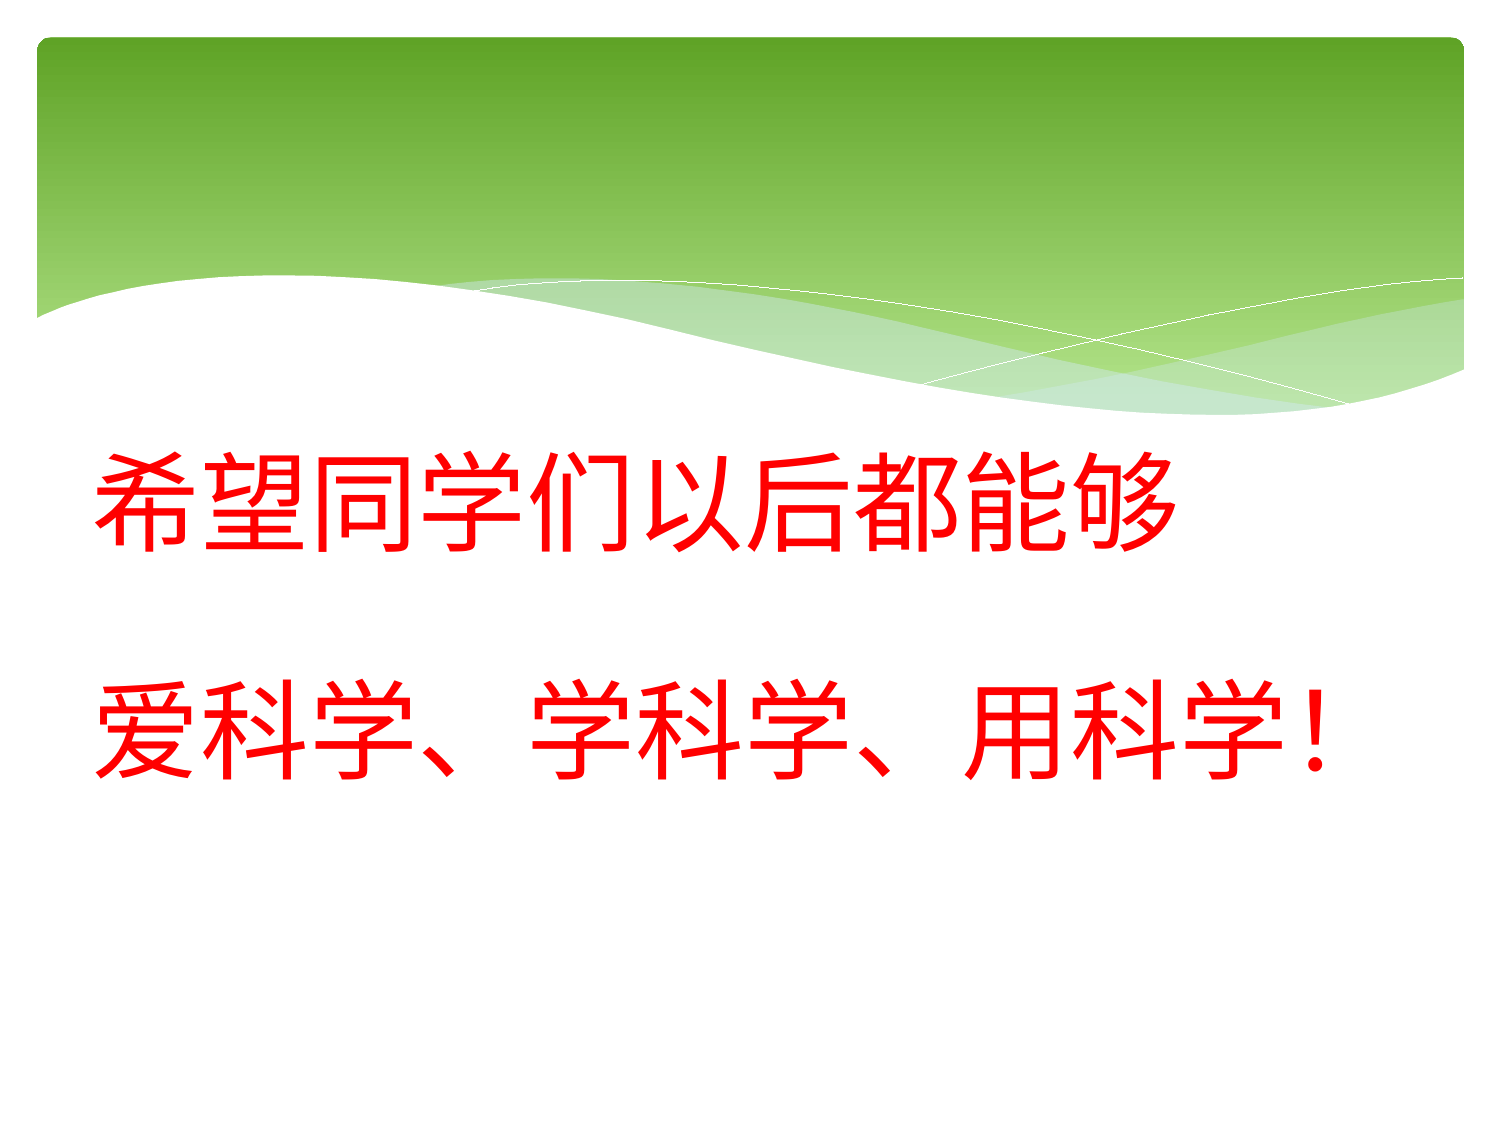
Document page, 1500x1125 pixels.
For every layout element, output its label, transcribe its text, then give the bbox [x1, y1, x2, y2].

list 希望同学们以后都能够 爱科学、学科学、用科学！ [76, 361, 1436, 928]
